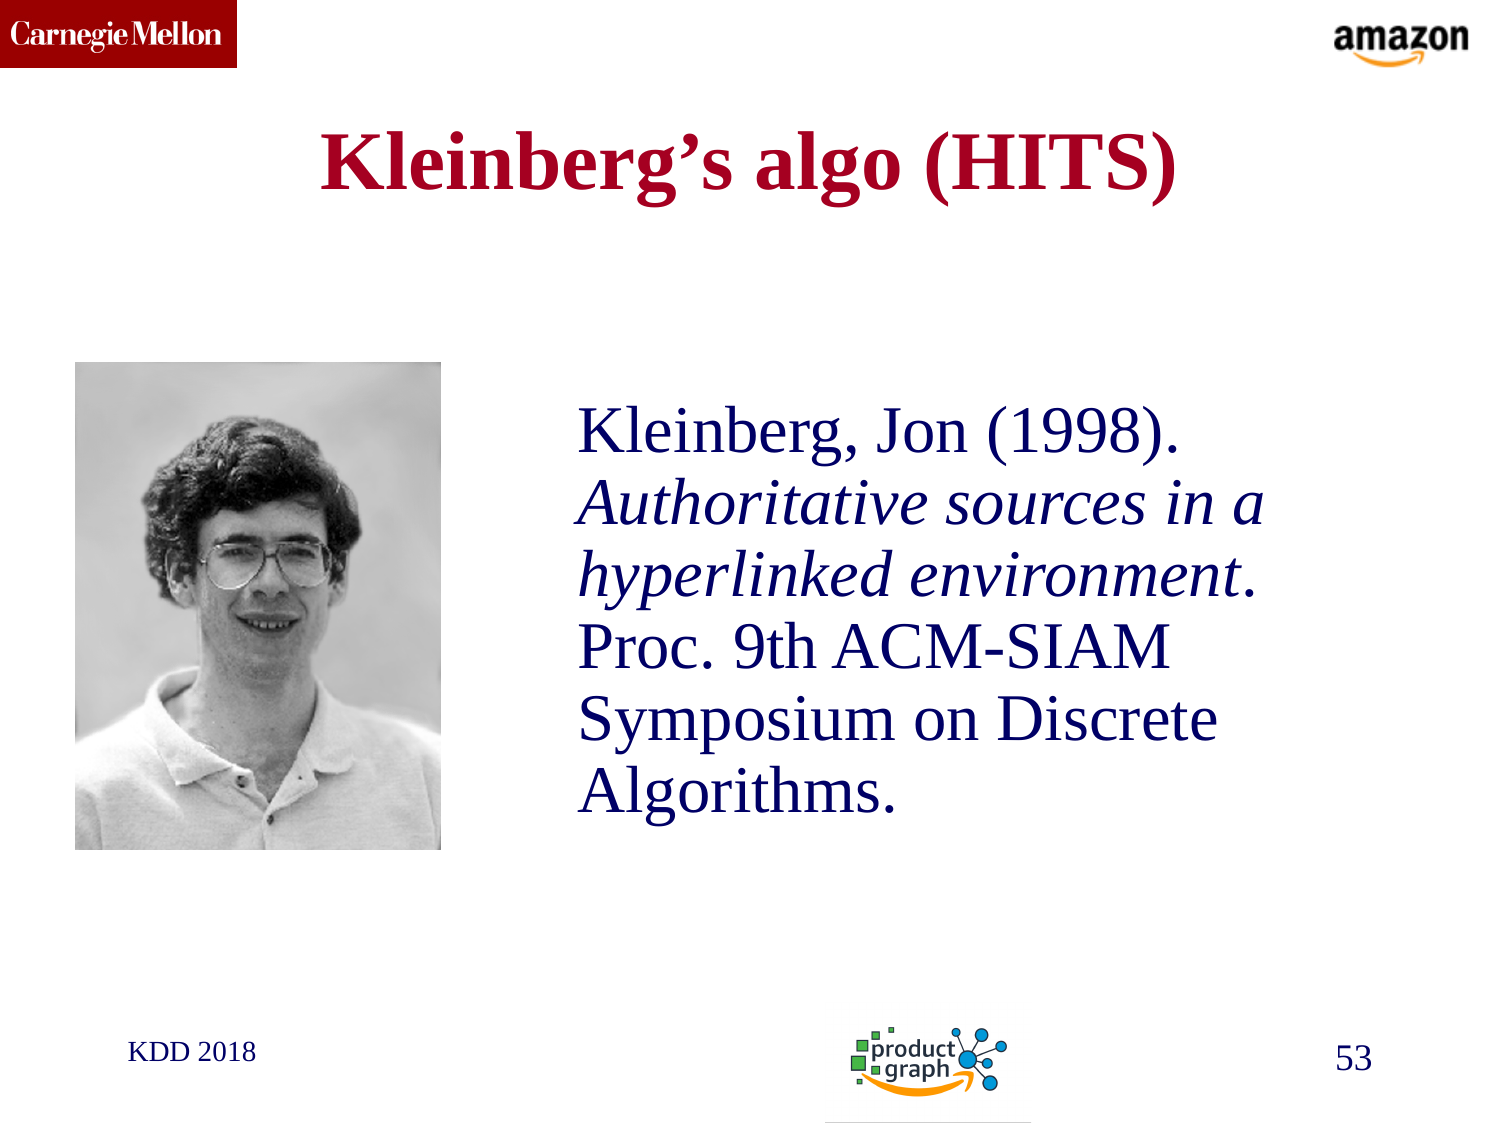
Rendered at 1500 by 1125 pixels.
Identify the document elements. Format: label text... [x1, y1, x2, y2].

slide_number 53 [1074, 1024, 1388, 1101]
text_box Kleinberg, Jon (1998). Authoritative sources in a hyperlinked environment. Proc. 9th ACM-SIAM Symposium on Discrete Algorithms. [562, 387, 1375, 914]
picture [0, 0, 237, 68]
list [74, 362, 441, 851]
picture [1322, 4, 1484, 88]
title Kleinberg’s algo (HITS) [112, 99, 1388, 213]
slide_number KDD 2018 [112, 1024, 426, 1101]
